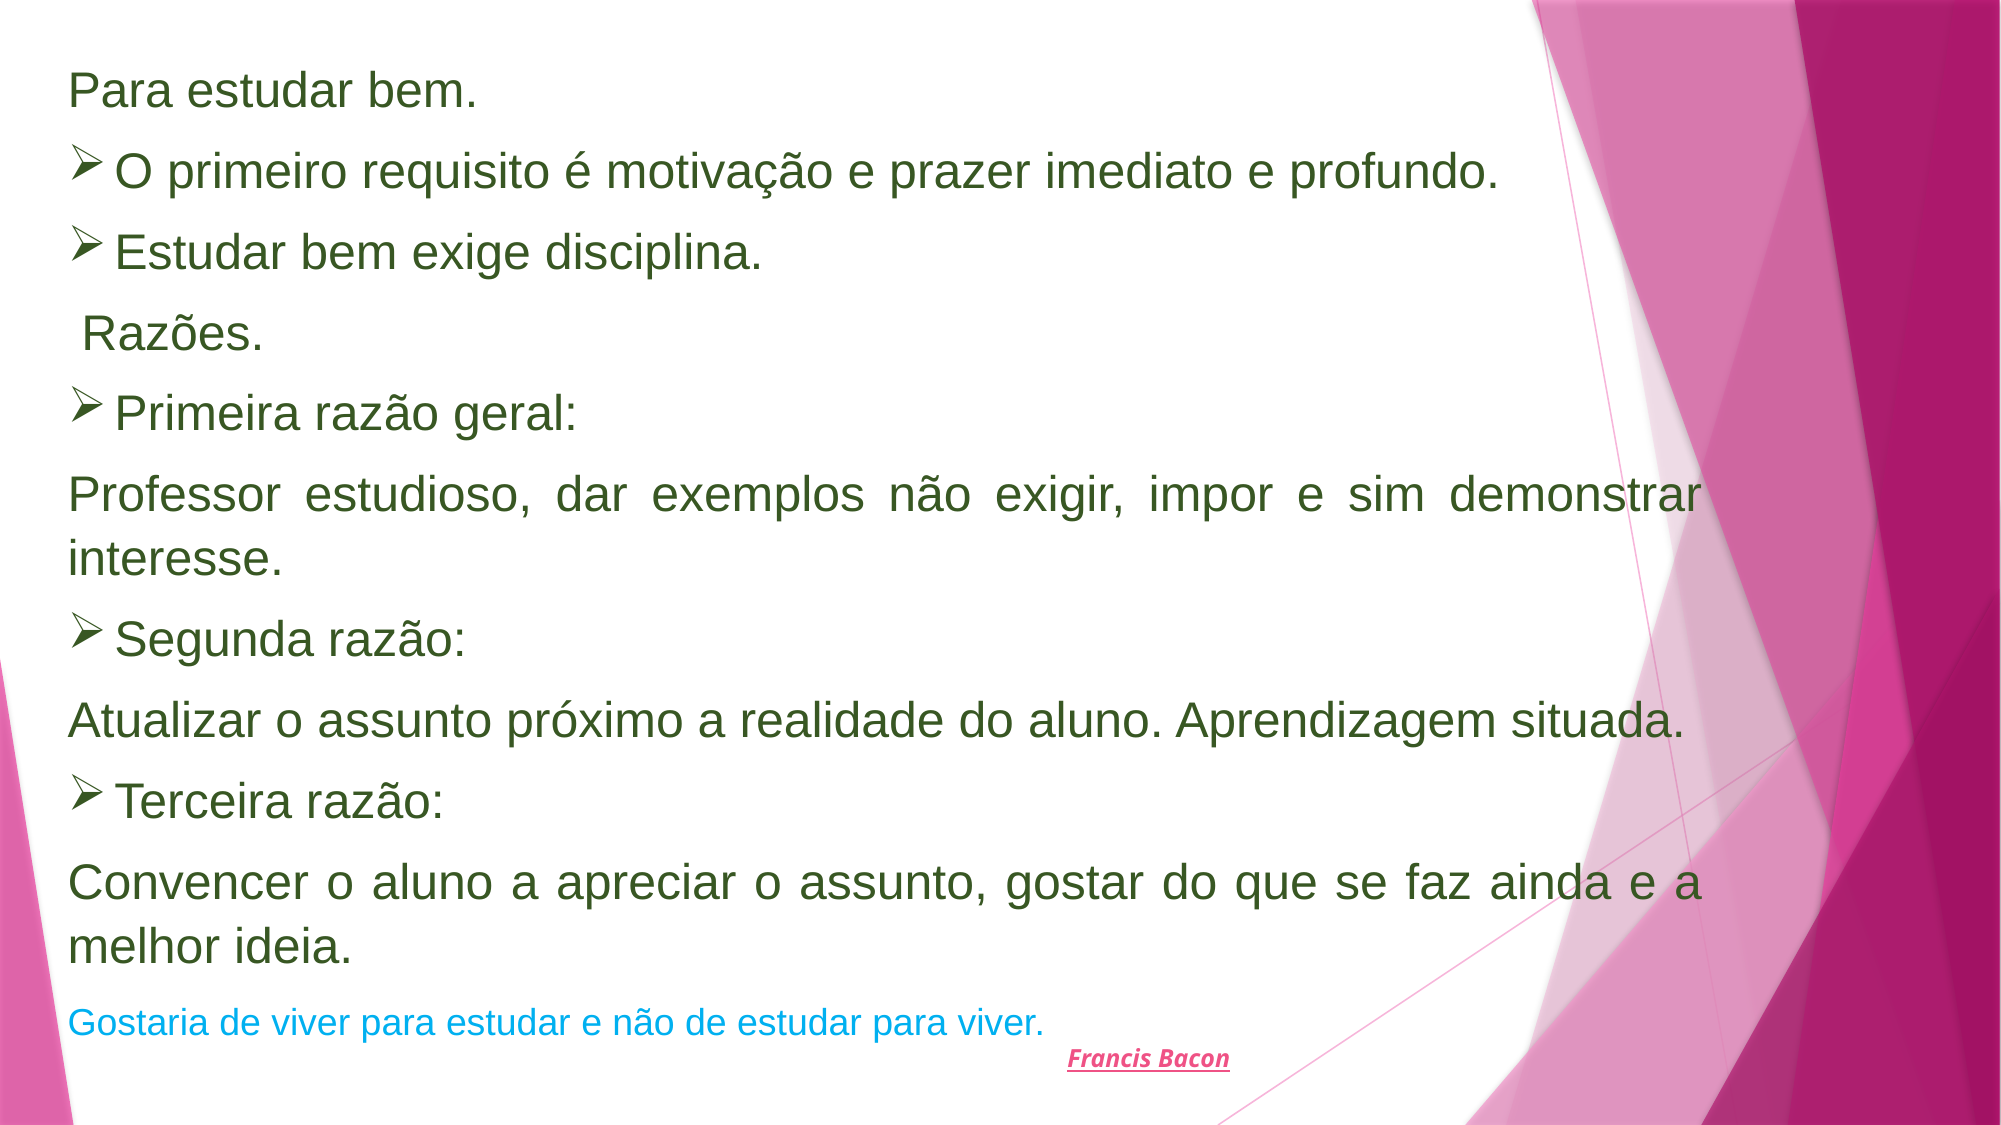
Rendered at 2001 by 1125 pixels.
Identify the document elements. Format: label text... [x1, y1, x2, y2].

text_box Para estudar bem. O primeiro requisito é motivação e prazer imediato e profundo. Estudar bem exige disciplina. Razões. Primeira razão geral: Professor estudioso, dar exemplos não exigir, impor e sim demonstrar interesse. Segunda razão: Atualizar o assunto próximo a realidade do aluno. Aprendizagem situada. Terceira razão: Convencer o aluno a apreciar o assunto, gostar do que se faz ainda e a melhor ideia. [52, 45, 1718, 981]
text_box Gostaria de viver para estudar e não de estudar para viver. Francis Bacon [52, 990, 1246, 1085]
